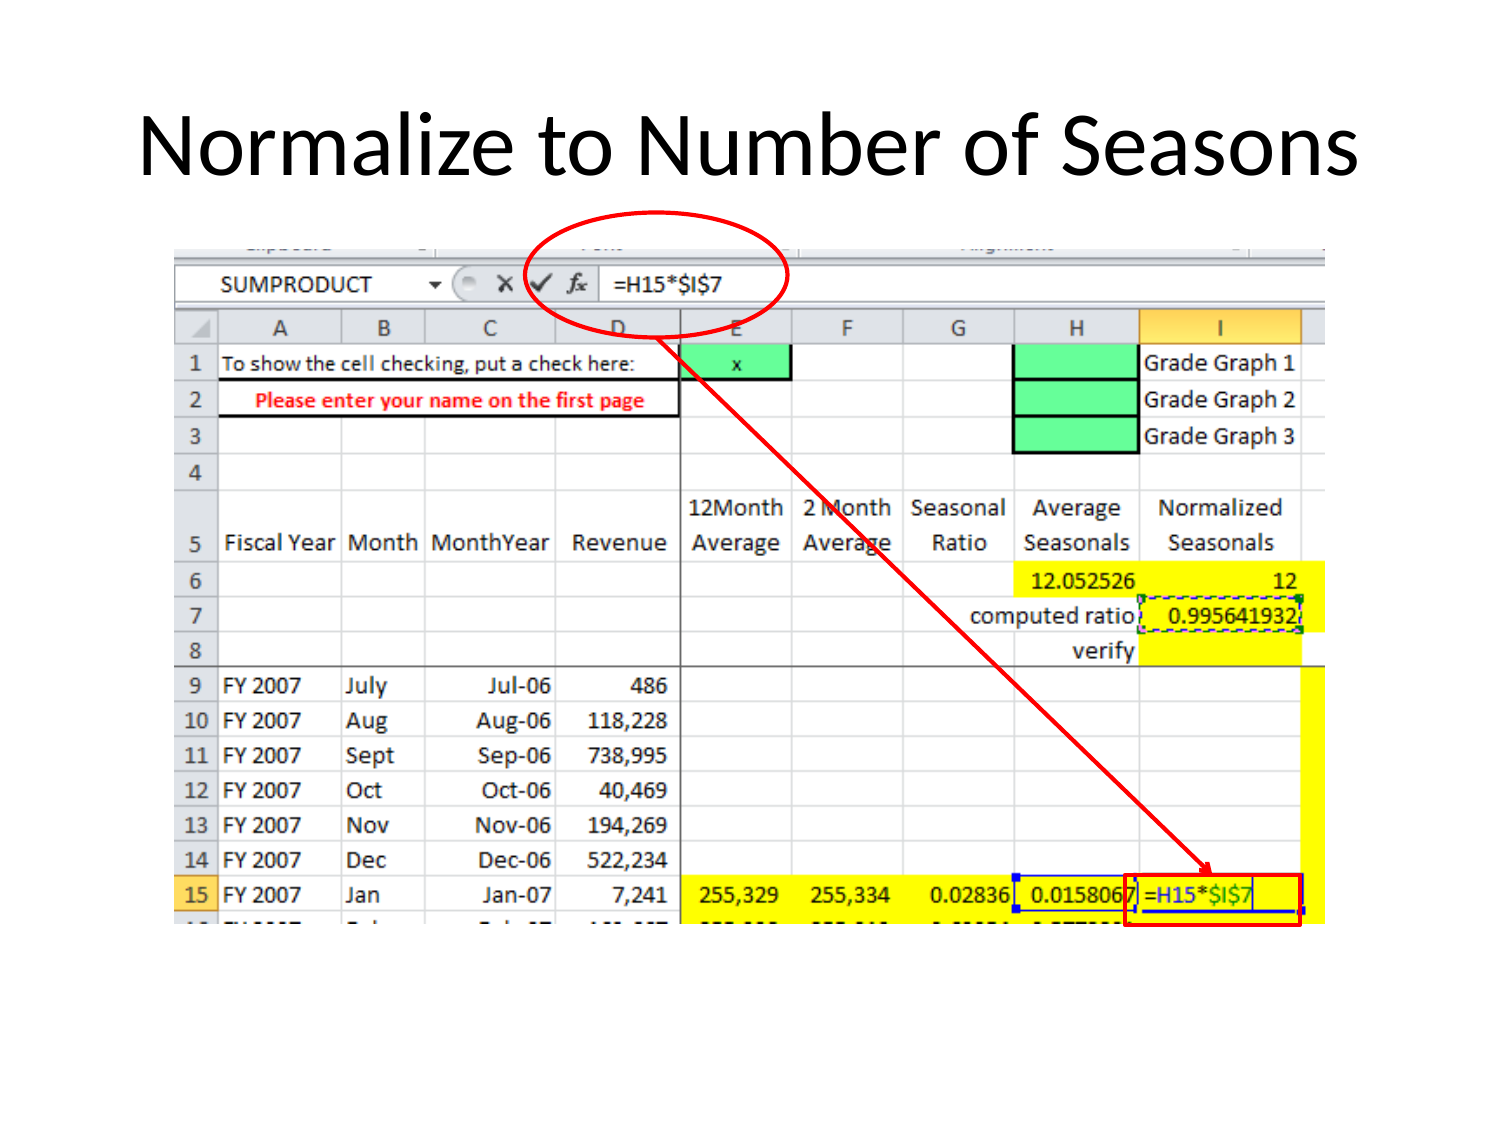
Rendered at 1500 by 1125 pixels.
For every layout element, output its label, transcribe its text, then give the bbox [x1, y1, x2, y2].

text_box [535, 210, 778, 248]
title Normalize to Number of Seasons [75, 45, 1425, 233]
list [174, 249, 1326, 924]
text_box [656, 337, 1213, 876]
